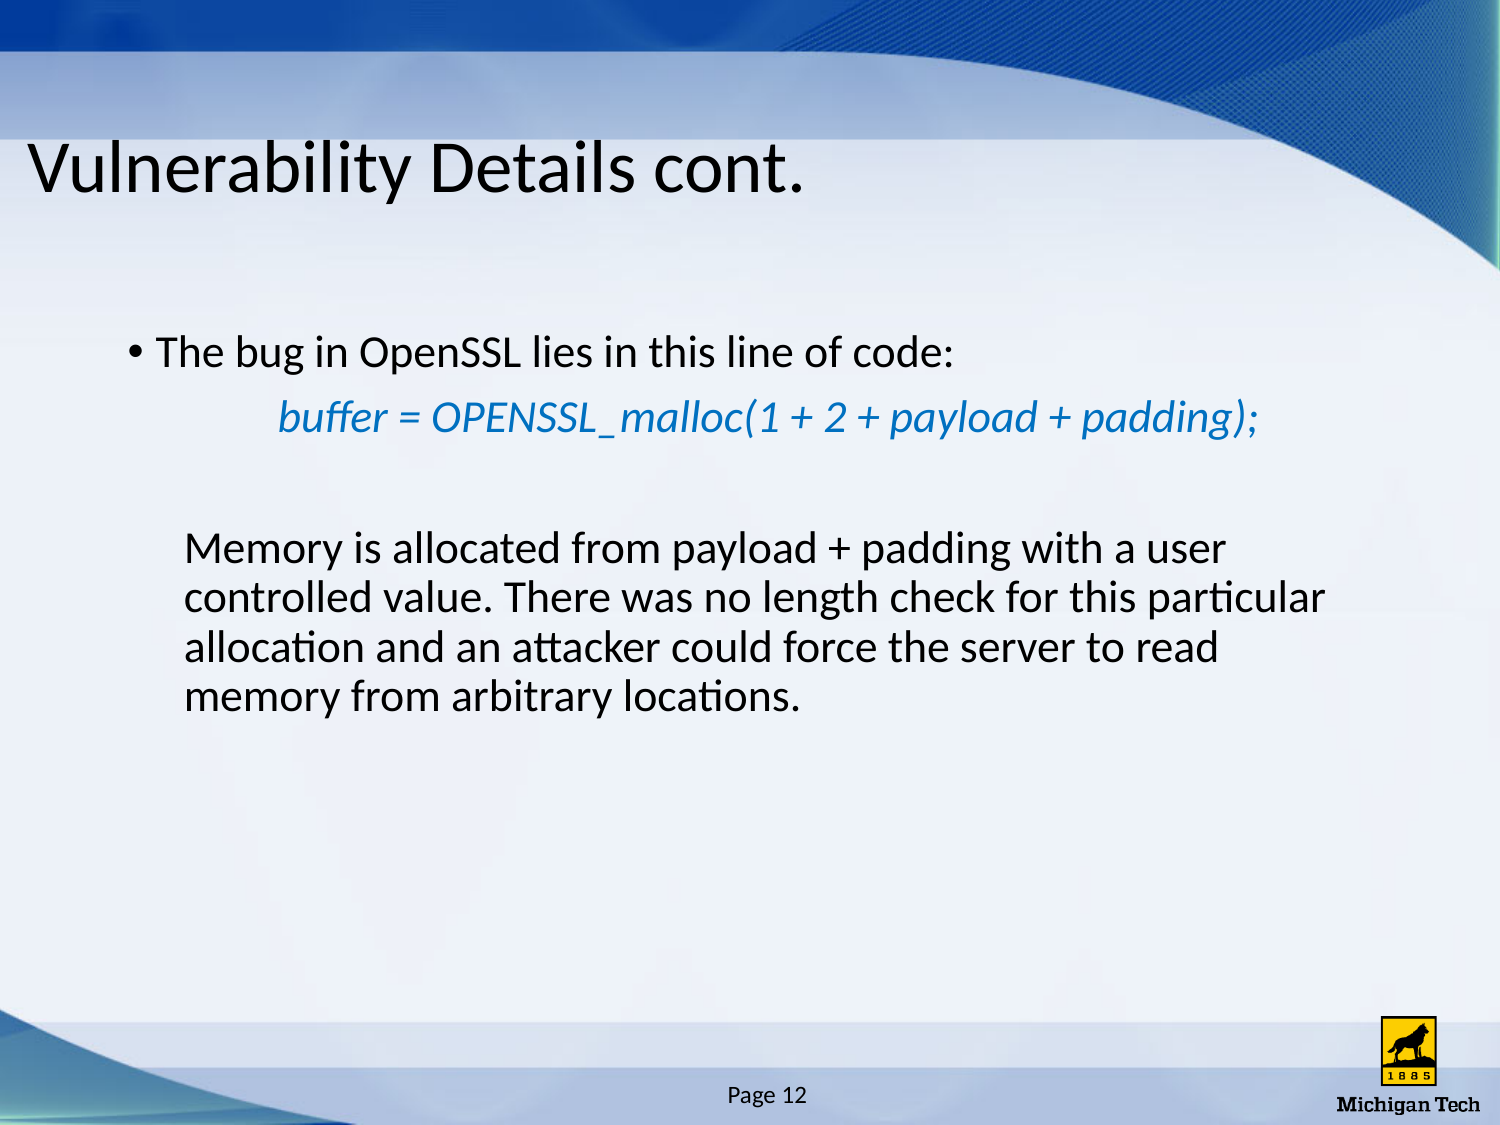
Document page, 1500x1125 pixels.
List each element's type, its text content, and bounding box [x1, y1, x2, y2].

title Vulnerability Details cont. [12, 75, 1263, 263]
list The bug in OpenSSL lies in this line of code: buffer = OPENSSL_malloc(1 + 2 + payload + padding); Memory is allocated from payload + padding with a user controlled value. There was no length check for this particular allocation and an attacker could force the server to read memory from arbitrary locations. [112, 320, 1388, 1025]
picture [0, 0, 1500, 1125]
